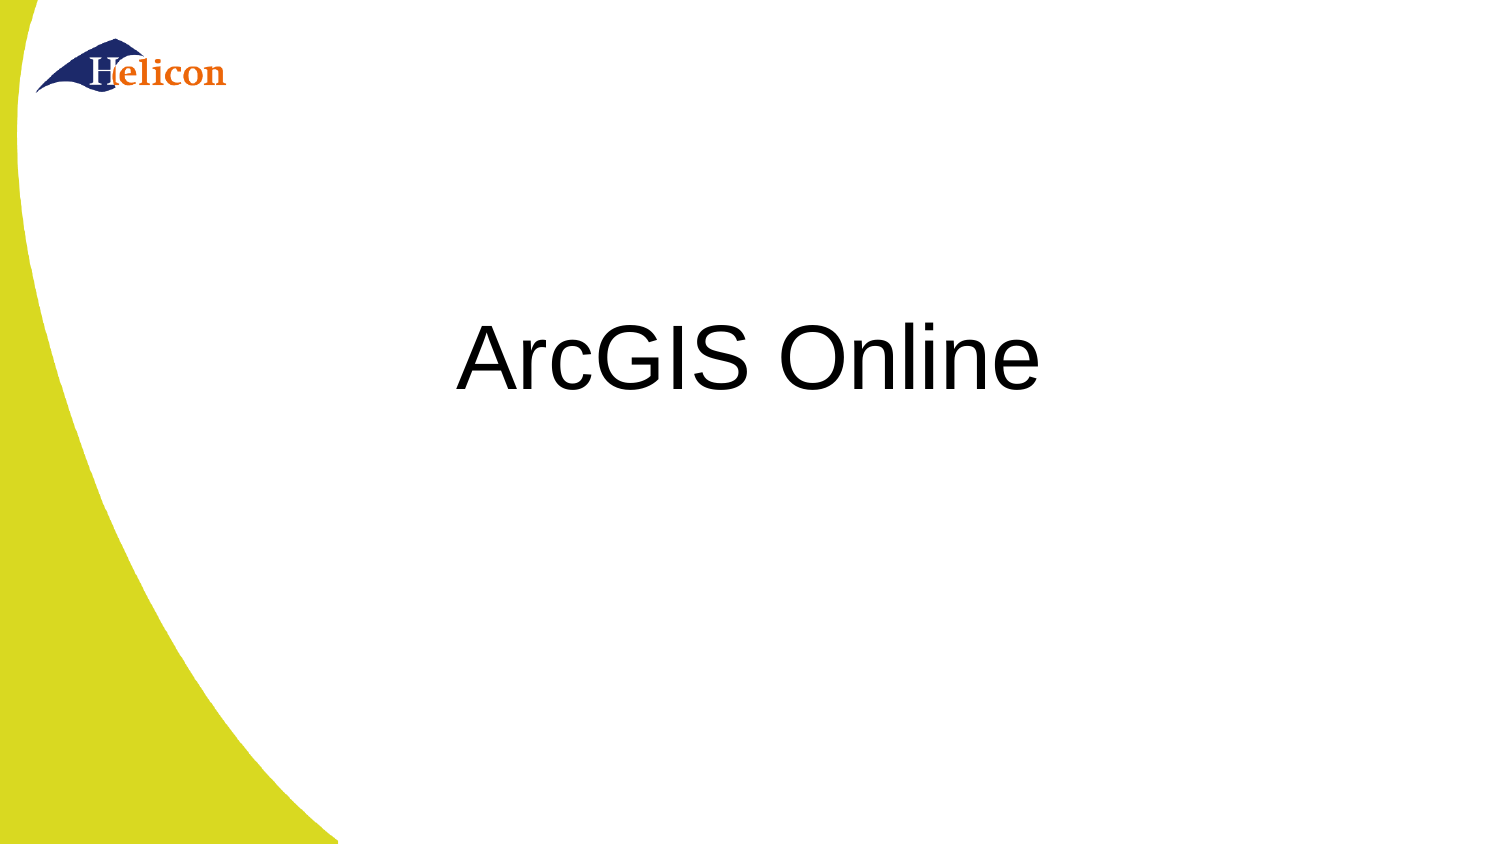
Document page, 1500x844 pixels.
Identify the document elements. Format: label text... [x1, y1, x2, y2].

title ArcGIS Online [112, 262, 1388, 443]
picture [0, 0, 1500, 844]
